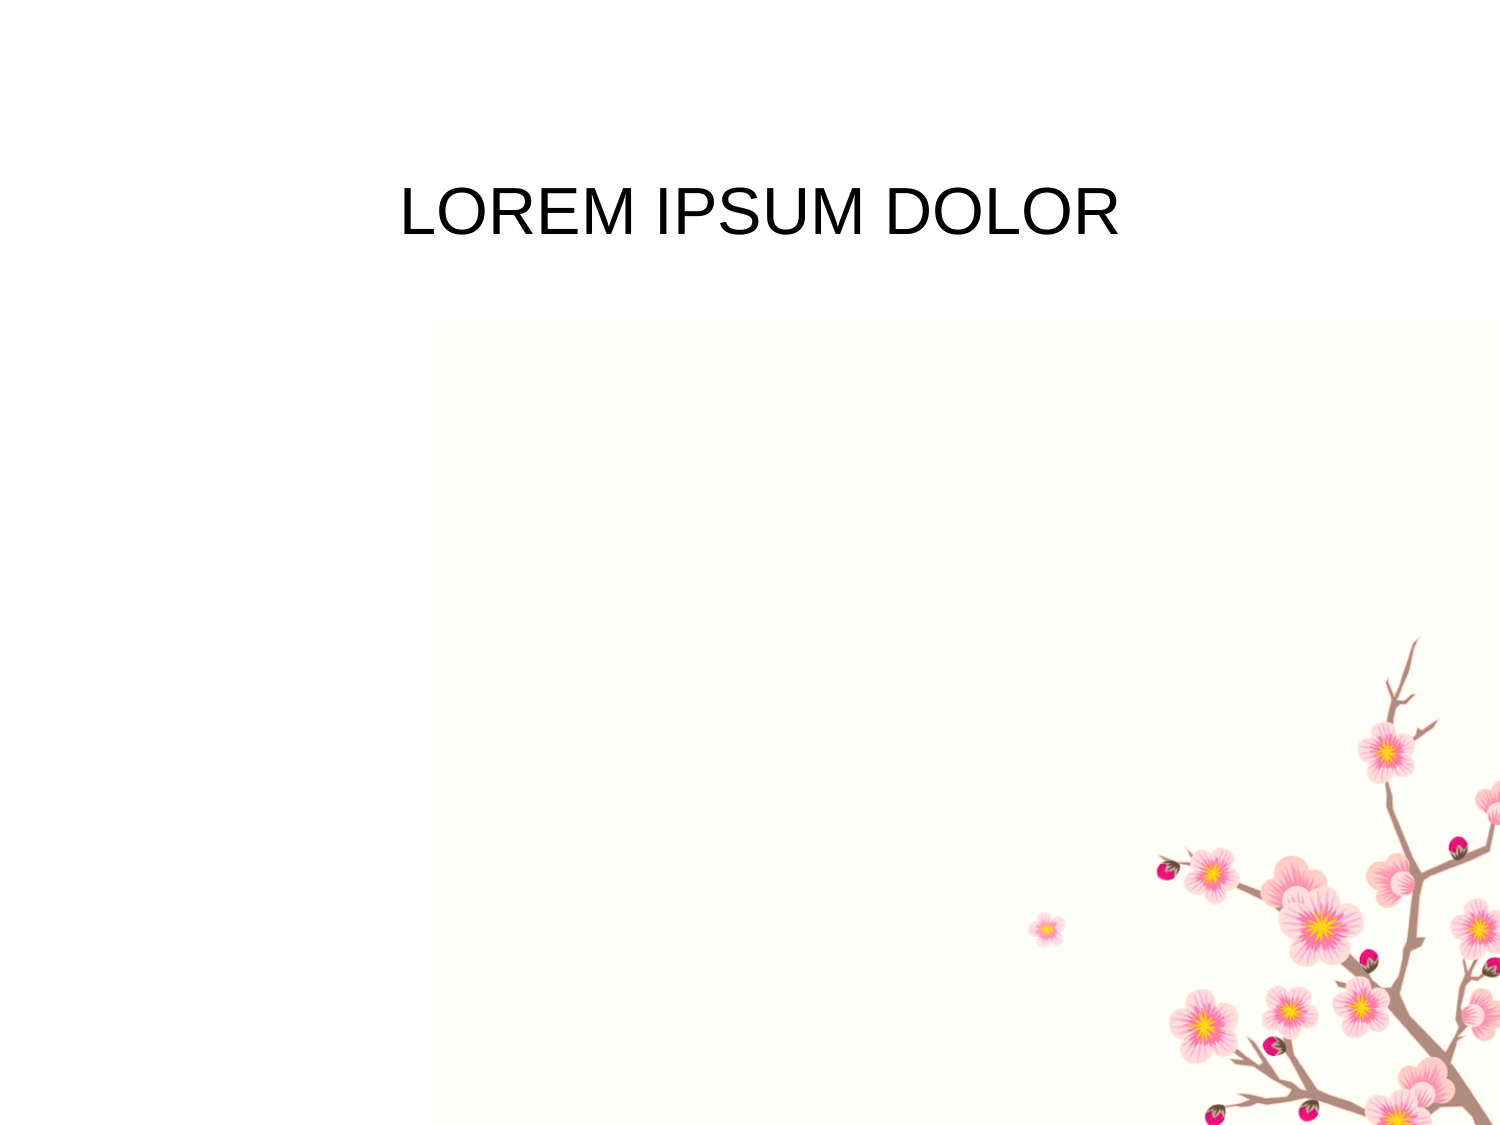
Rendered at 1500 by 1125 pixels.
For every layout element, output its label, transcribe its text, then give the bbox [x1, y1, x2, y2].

text_box LOREM IPSUM DOLOR [123, 160, 1399, 257]
picture [430, 323, 1500, 1125]
